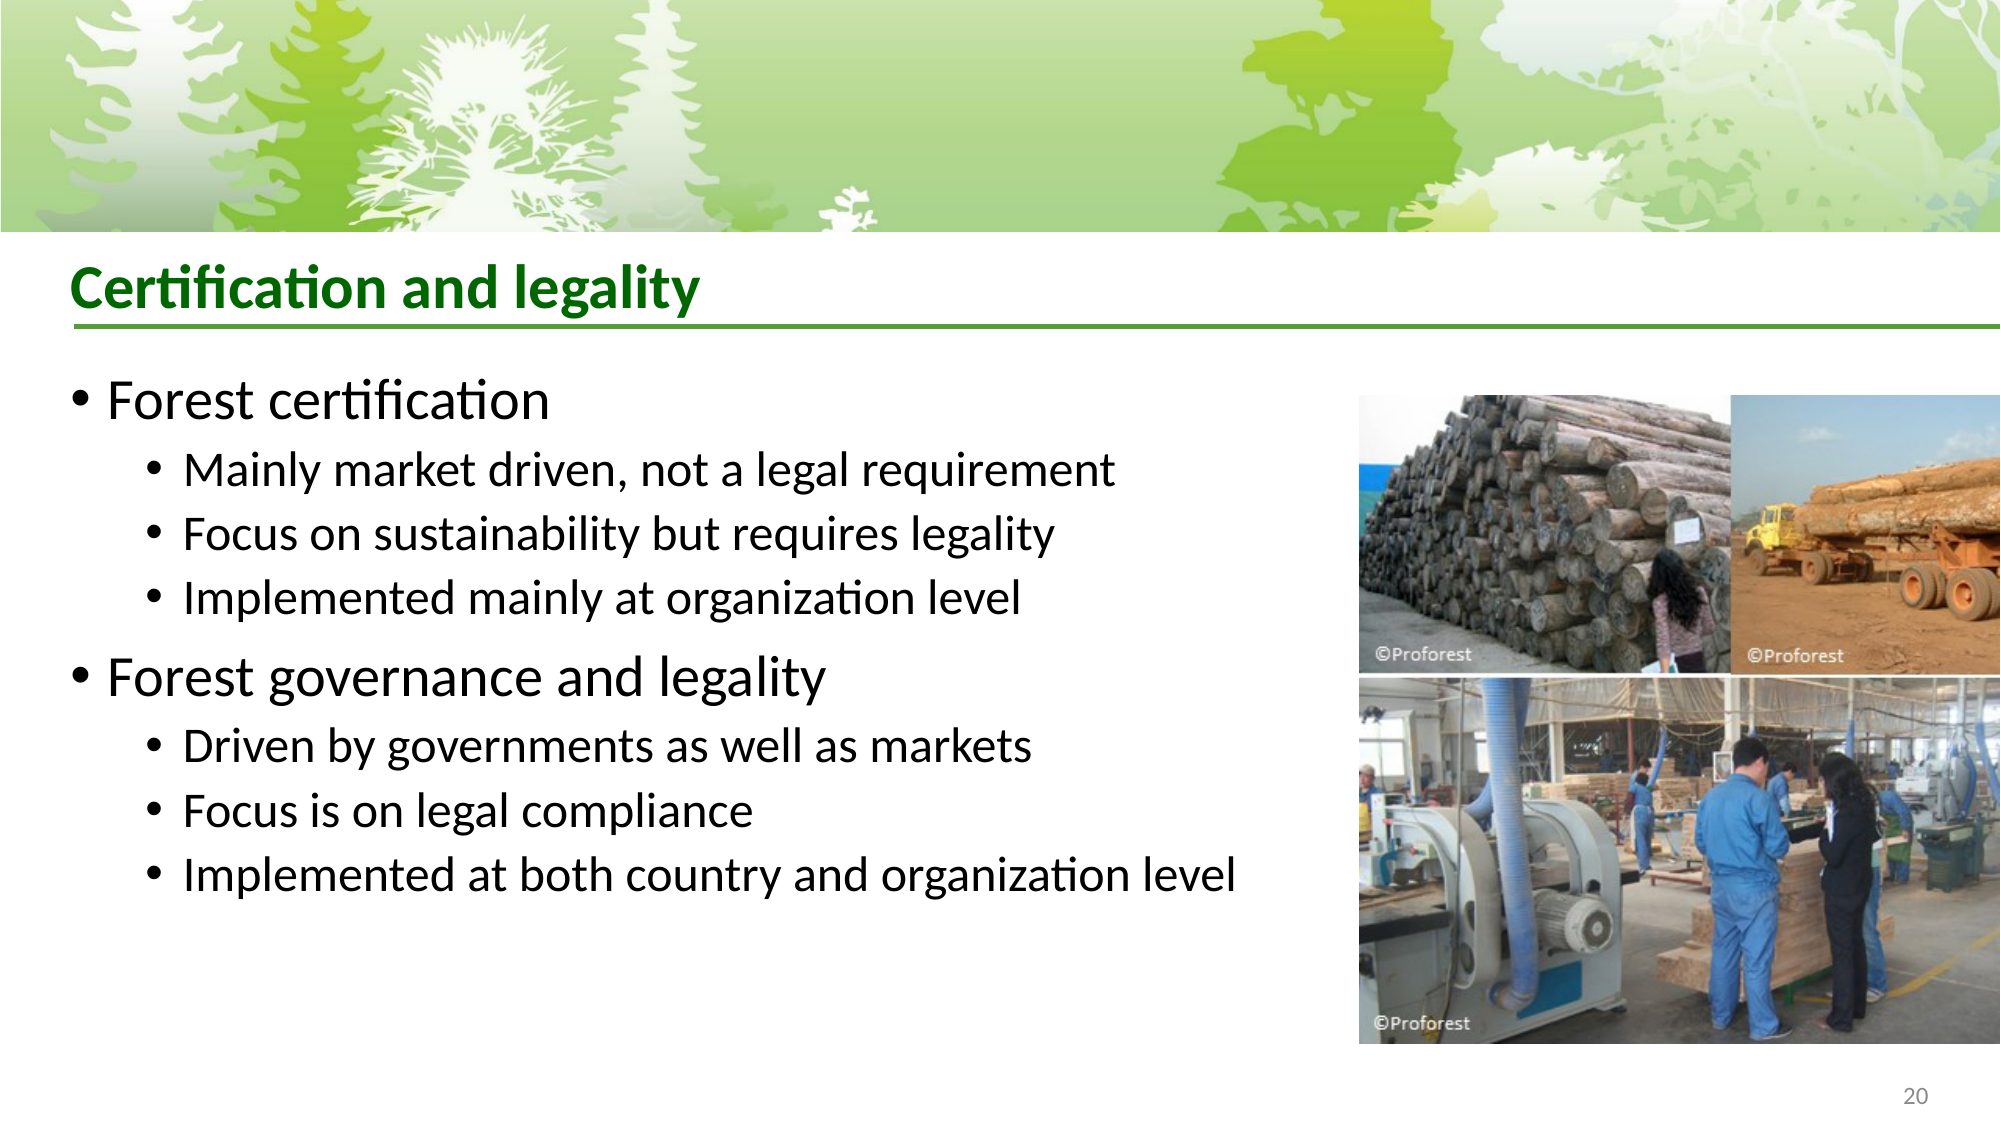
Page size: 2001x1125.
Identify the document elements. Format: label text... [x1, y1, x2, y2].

list Forest certification Mainly market driven, not a legal requirement Focus on sustainability but requires legality Implemented mainly at organization level Forest governance and legality Driven by governments as well as markets Focus is on legal compliance Implemented at both country and organization level [55, 362, 1799, 970]
picture [0, 0, 2000, 232]
picture [1359, 395, 2000, 1044]
slide_number 20 [1493, 1065, 1944, 1125]
title Certification and legality [55, 194, 1406, 362]
